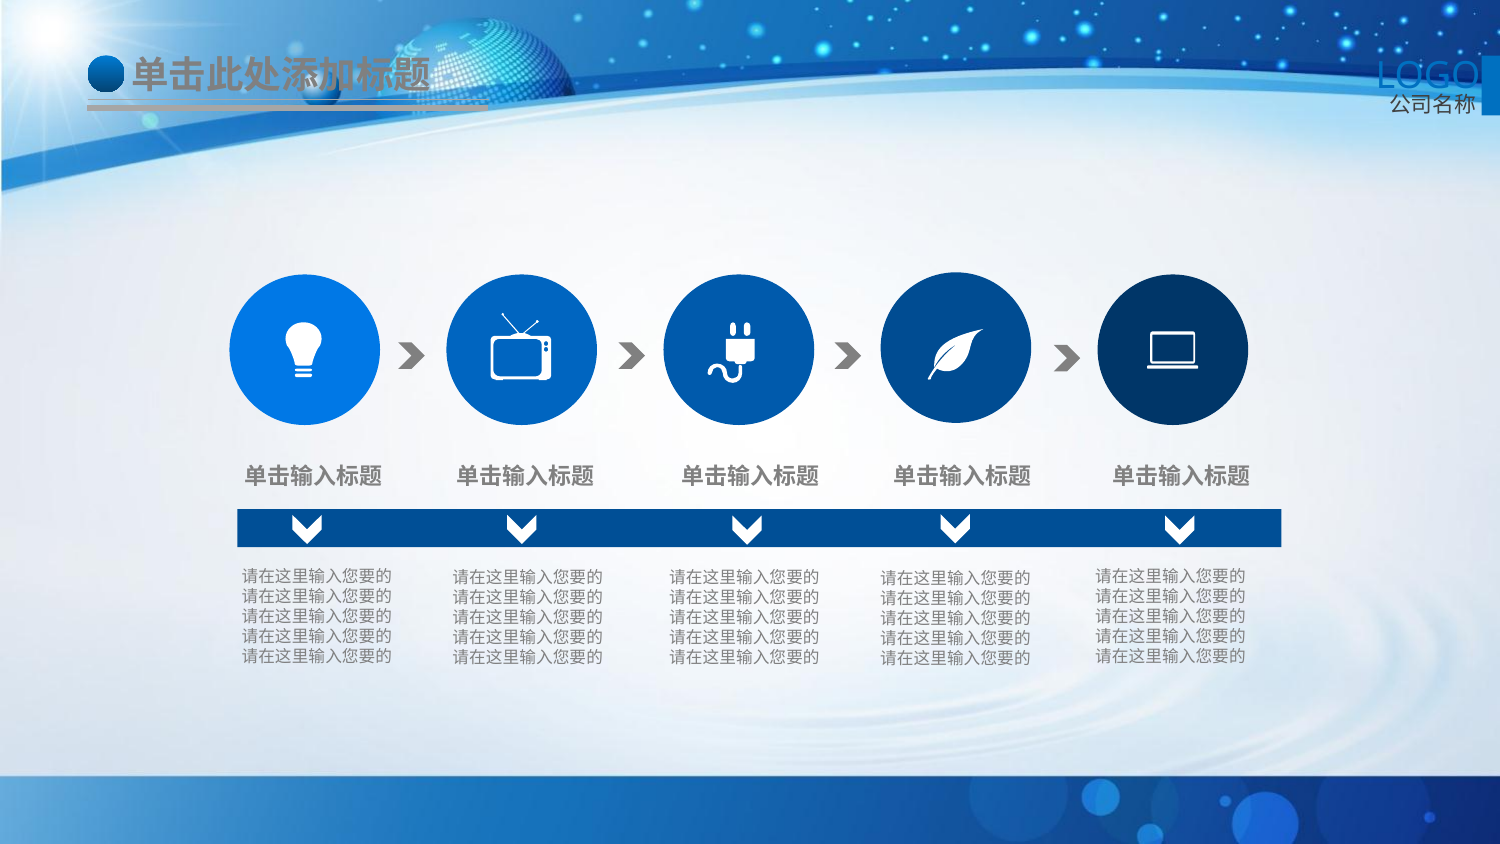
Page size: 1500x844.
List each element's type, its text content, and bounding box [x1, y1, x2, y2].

text_box [663, 274, 815, 426]
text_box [229, 274, 381, 426]
text_box [1053, 344, 1081, 372]
text_box [834, 342, 862, 369]
text_box [398, 342, 425, 369]
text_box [226, 558, 1288, 697]
text_box LOGO [1360, 43, 1496, 104]
text_box [1480, 54, 1500, 117]
text_box 公司名称 [1374, 83, 1492, 125]
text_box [446, 274, 598, 426]
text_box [707, 322, 755, 384]
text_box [1097, 274, 1249, 426]
text_box [618, 342, 646, 369]
text_box [85, 53, 127, 95]
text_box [880, 272, 1032, 424]
text_box 单击此处添加标题 [116, 43, 490, 99]
picture [0, 0, 1500, 844]
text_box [229, 453, 1318, 498]
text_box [237, 508, 1282, 548]
